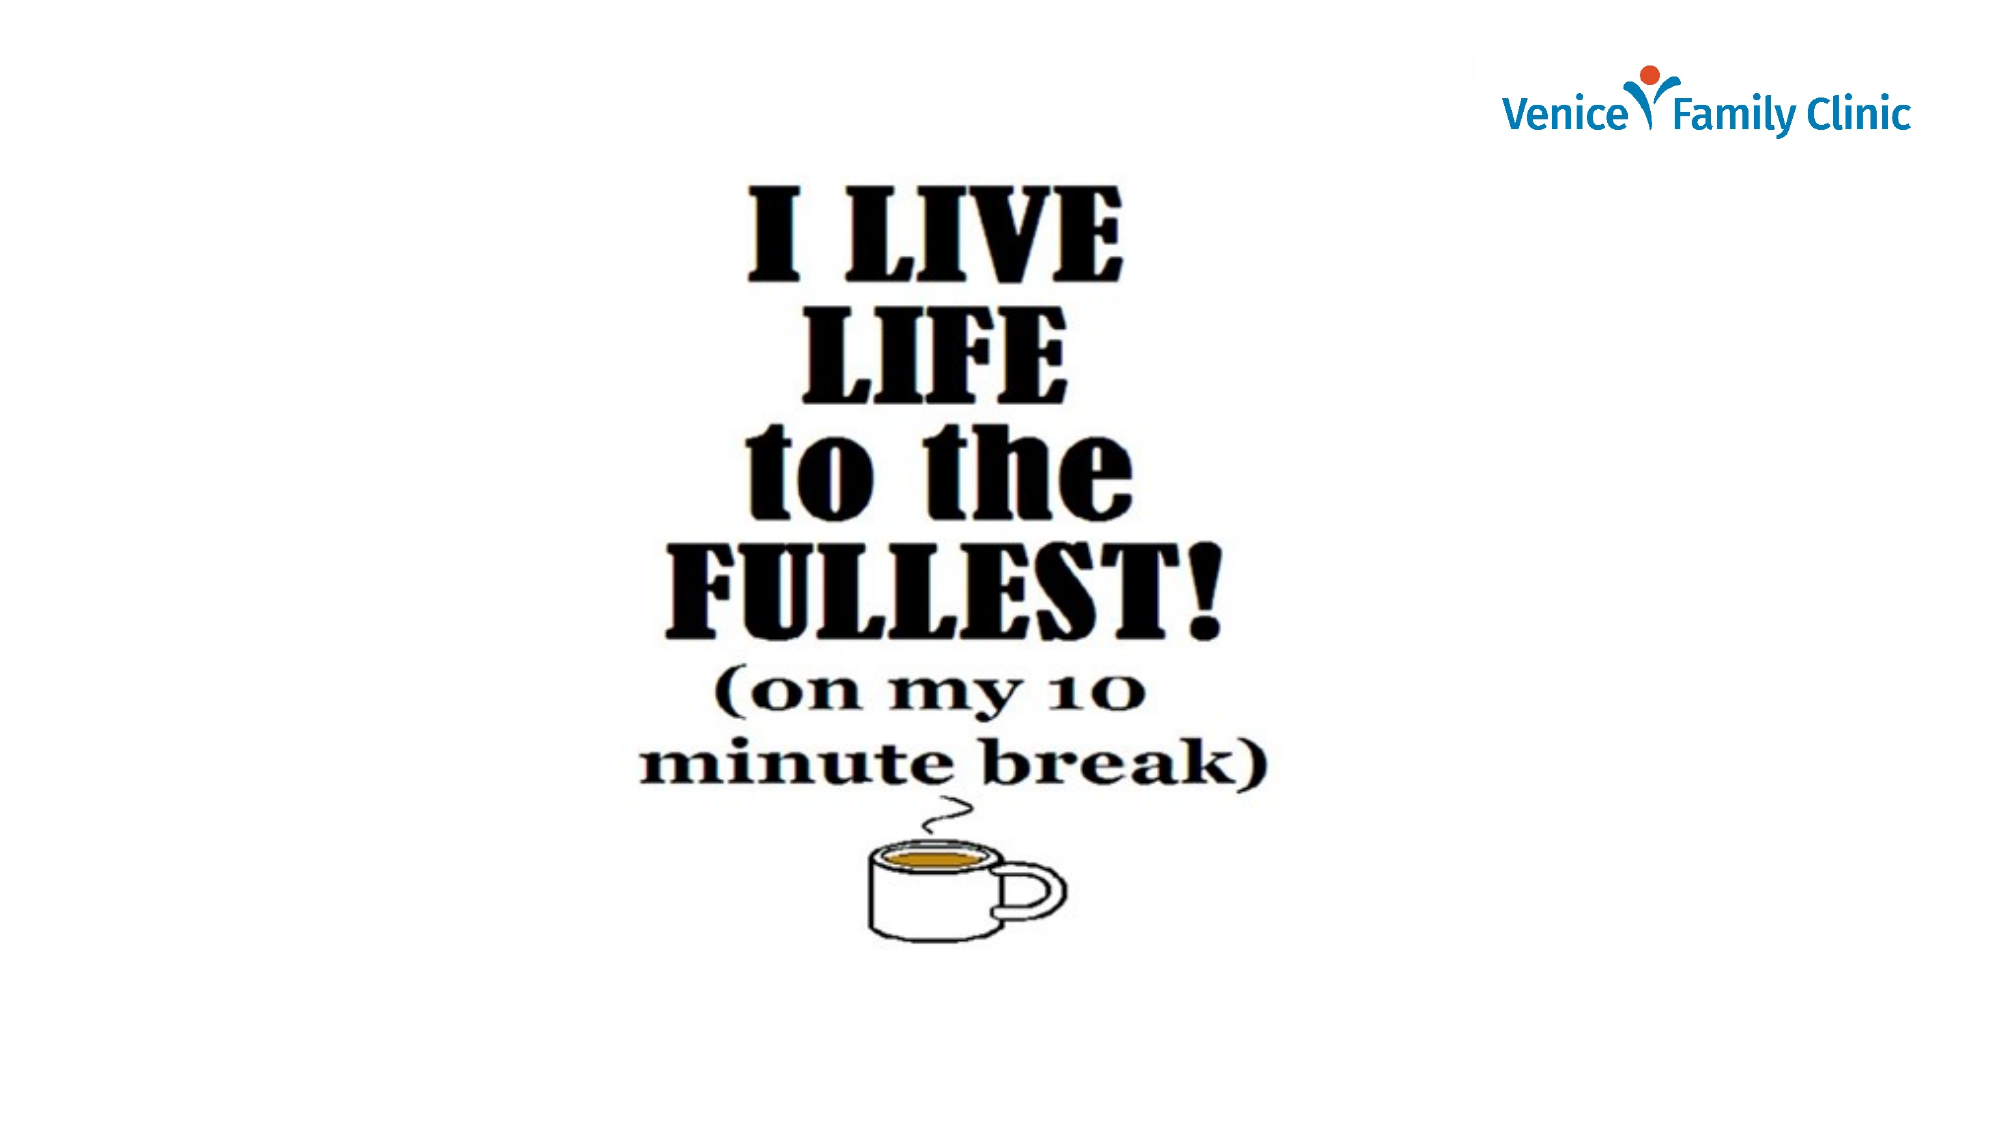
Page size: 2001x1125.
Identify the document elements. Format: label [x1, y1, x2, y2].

list [466, 54, 1487, 1069]
picture [1497, 59, 1916, 144]
